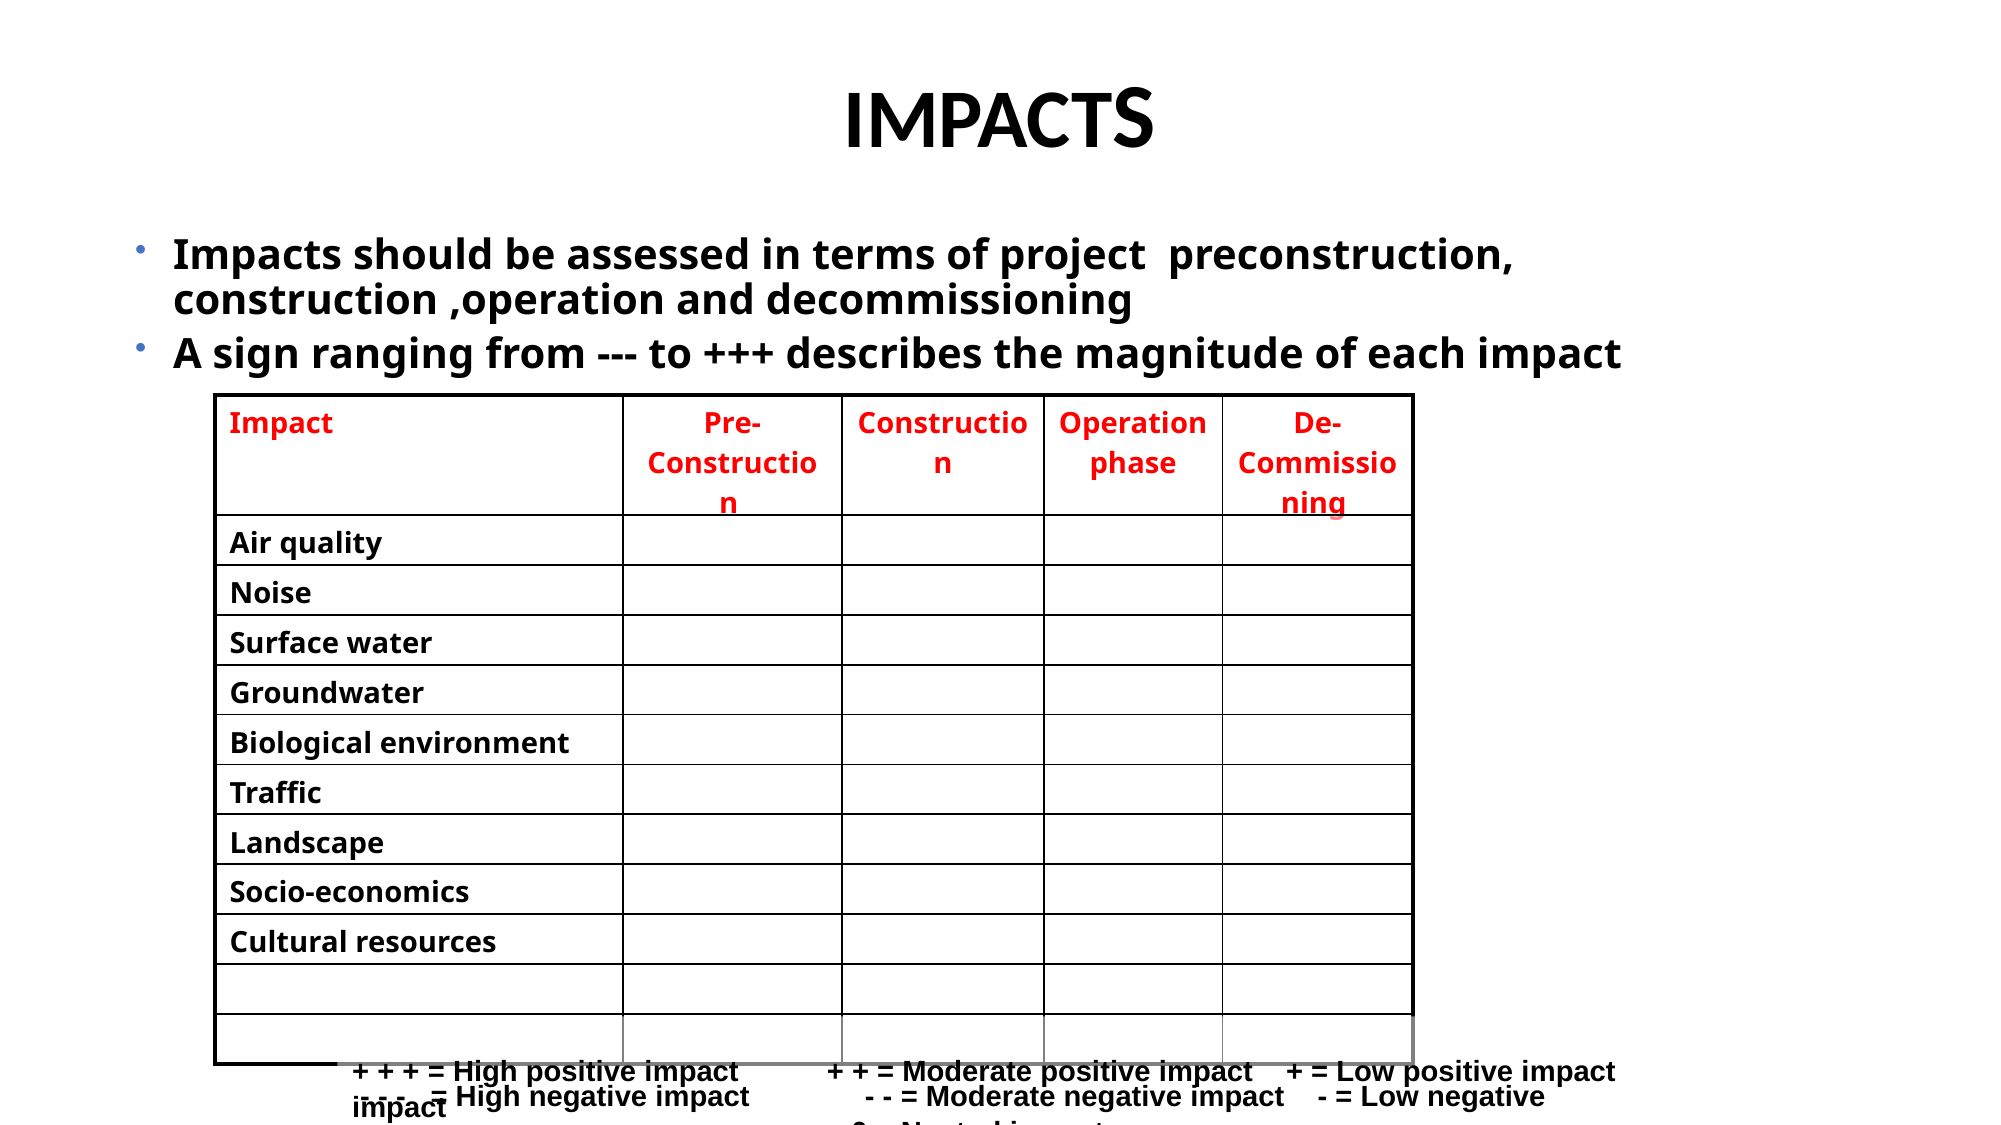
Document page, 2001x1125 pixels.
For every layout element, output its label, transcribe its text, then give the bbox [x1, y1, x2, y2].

table_cell [1223, 666, 1411, 714]
table_cell [1223, 516, 1411, 564]
table_cell [1045, 715, 1222, 764]
table_cell Air quality [217, 516, 622, 564]
table_cell [843, 666, 1043, 714]
table_cell [217, 1015, 622, 1062]
table_cell [843, 715, 1043, 764]
table_cell [1045, 566, 1222, 614]
title IMPACTS [137, 9, 1863, 227]
table_cell [1045, 815, 1222, 863]
table_cell [624, 516, 841, 564]
table_cell [843, 516, 1043, 564]
table_cell [843, 865, 1043, 913]
table_header De-Commissioning [1223, 397, 1411, 514]
table_cell [624, 566, 841, 614]
table_cell [1223, 616, 1411, 664]
table_cell [1223, 965, 1411, 1013]
table_header Operation phase [1045, 397, 1222, 514]
table_cell [1045, 965, 1222, 1013]
table_cell [1045, 616, 1222, 664]
table_cell [624, 815, 841, 863]
table_cell [1223, 915, 1411, 963]
table_cell [843, 616, 1043, 664]
table_cell [1045, 765, 1222, 813]
table_cell [843, 815, 1043, 863]
list Impacts should be assessed in terms of project preconstruction, construction ,operation and decommissioning A sign ranging from --- to +++ describes the magnitude of each impact [120, 226, 1846, 879]
table_cell [1223, 715, 1411, 764]
table_cell Socio-economics [217, 865, 622, 913]
table_header Impact [217, 397, 622, 514]
table_cell [1223, 765, 1411, 813]
table_cell [1045, 915, 1222, 963]
table_cell [624, 765, 841, 813]
table_cell Groundwater [217, 666, 622, 714]
table_cell Biological environment [217, 715, 622, 764]
table_cell Surface water [217, 616, 622, 664]
table_cell [843, 915, 1043, 963]
table_header Construction [843, 397, 1043, 514]
table_cell [624, 715, 841, 764]
table_cell Cultural resources [217, 915, 622, 963]
table_cell [624, 965, 841, 1013]
table_cell [217, 965, 622, 1013]
table_cell [624, 915, 841, 963]
text_box + + + = High positive impact + + = Moderate positive impact + = Low positive impact - - - = High negative impact - - = Moderate negative impact - = Low negative impact 0 = Neutral impact [337, 1016, 1662, 1125]
table_cell [1223, 865, 1411, 913]
table_cell Traffic [217, 765, 622, 813]
table_cell [624, 666, 841, 714]
table_cell [1223, 815, 1411, 863]
table_cell [843, 765, 1043, 813]
table_cell [1045, 516, 1222, 564]
table_cell Noise [217, 566, 622, 614]
table_cell [843, 965, 1043, 1013]
table_cell Landscape [217, 815, 622, 863]
table_cell [1223, 566, 1411, 614]
table_cell [1045, 865, 1222, 913]
table_cell [624, 865, 841, 913]
table_cell [1045, 666, 1222, 714]
table_cell [843, 566, 1043, 614]
table_cell [624, 616, 841, 664]
table_header Pre- Construction [624, 397, 841, 514]
